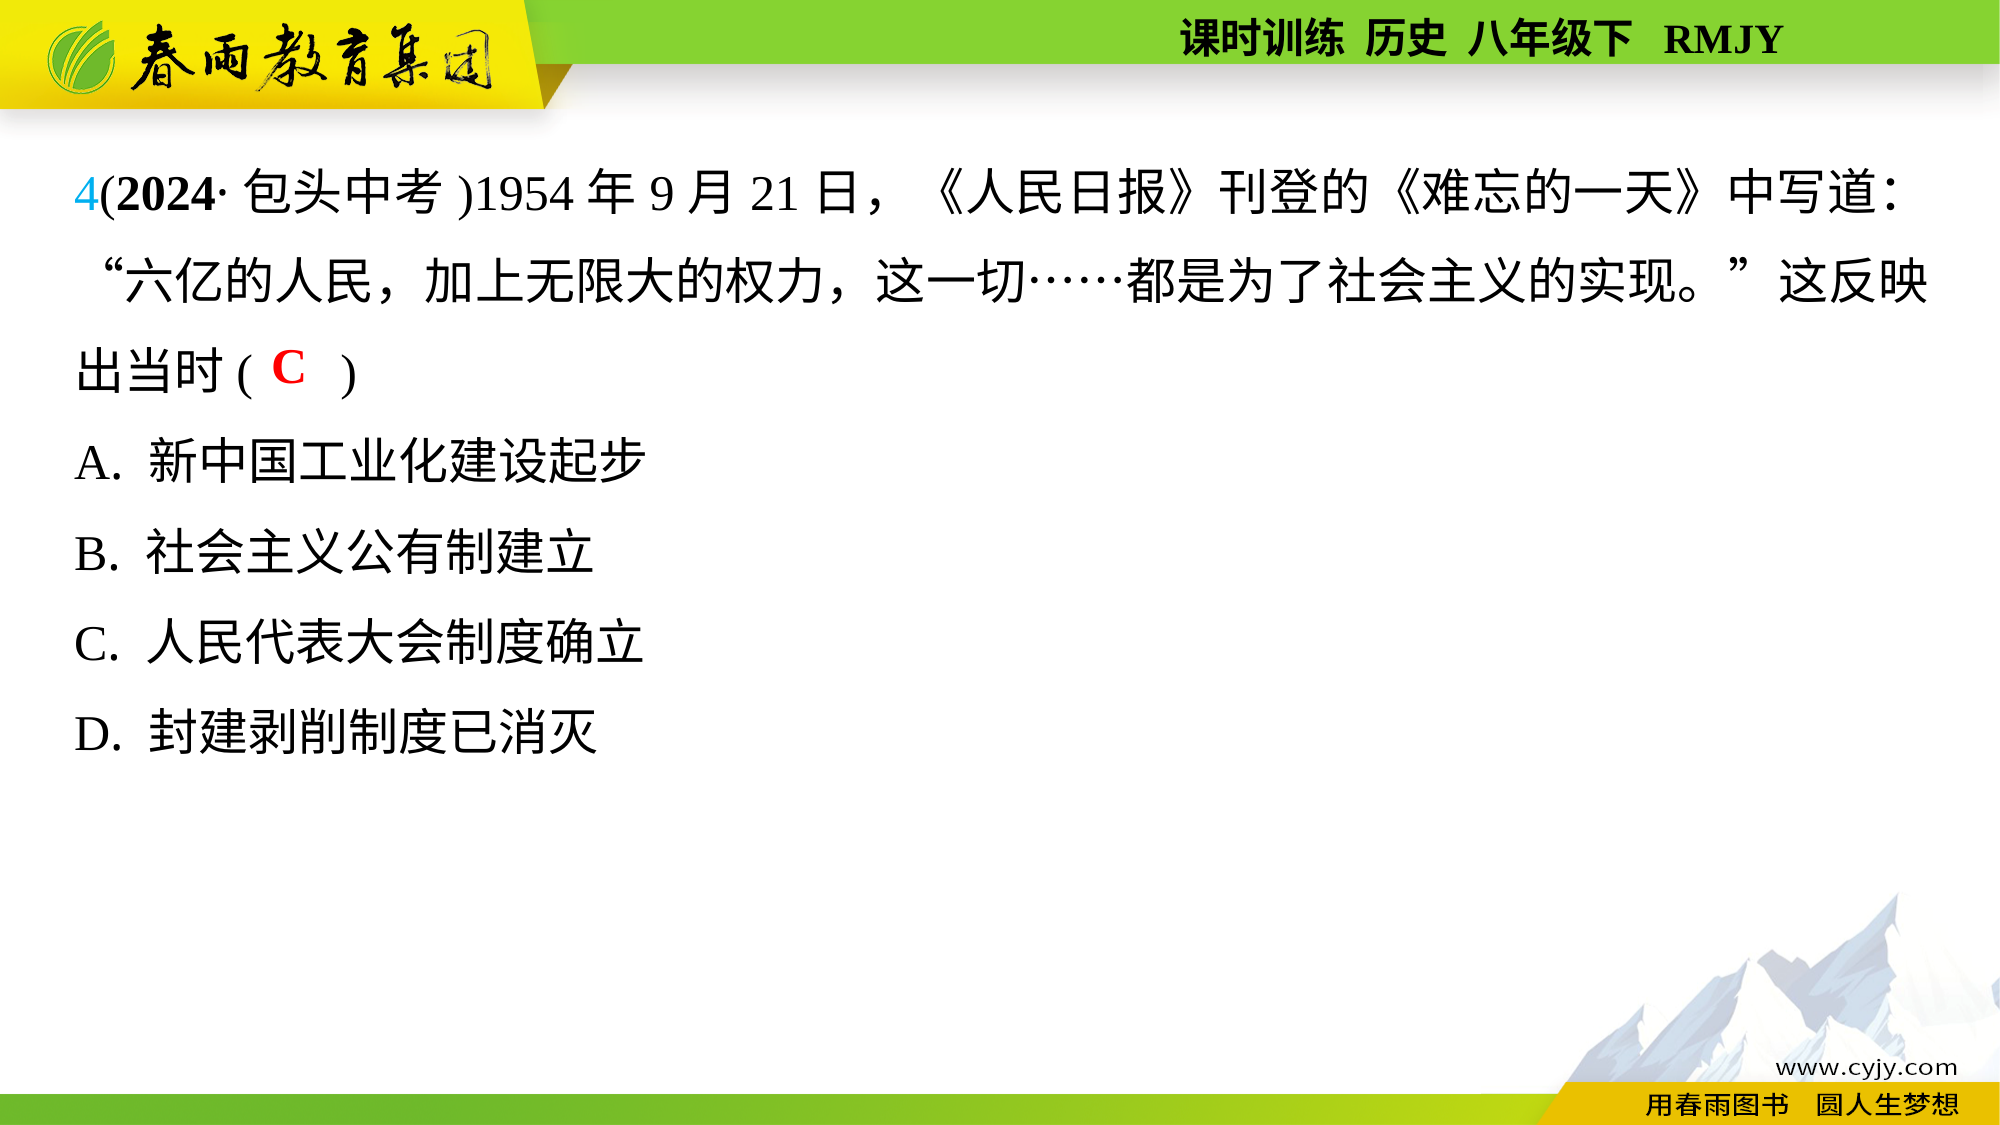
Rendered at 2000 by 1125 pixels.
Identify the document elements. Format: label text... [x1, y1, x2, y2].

text_box C [256, 326, 322, 401]
list 4(2024·包头中考)1954年9月21日，《人民日报》刊登的《难忘的一天》中写道：“六亿的人民，加上无限大的权力，这一切……都是为了社会主义的实现。”这反映出当时( ) A. 新中国工业化建设起步 B. 社会主义公有制建立 C. 人民代表大会制度确立 D. 封建剥削制度已消灭 [59, 122, 1944, 763]
picture [0, 0, 2000, 1125]
